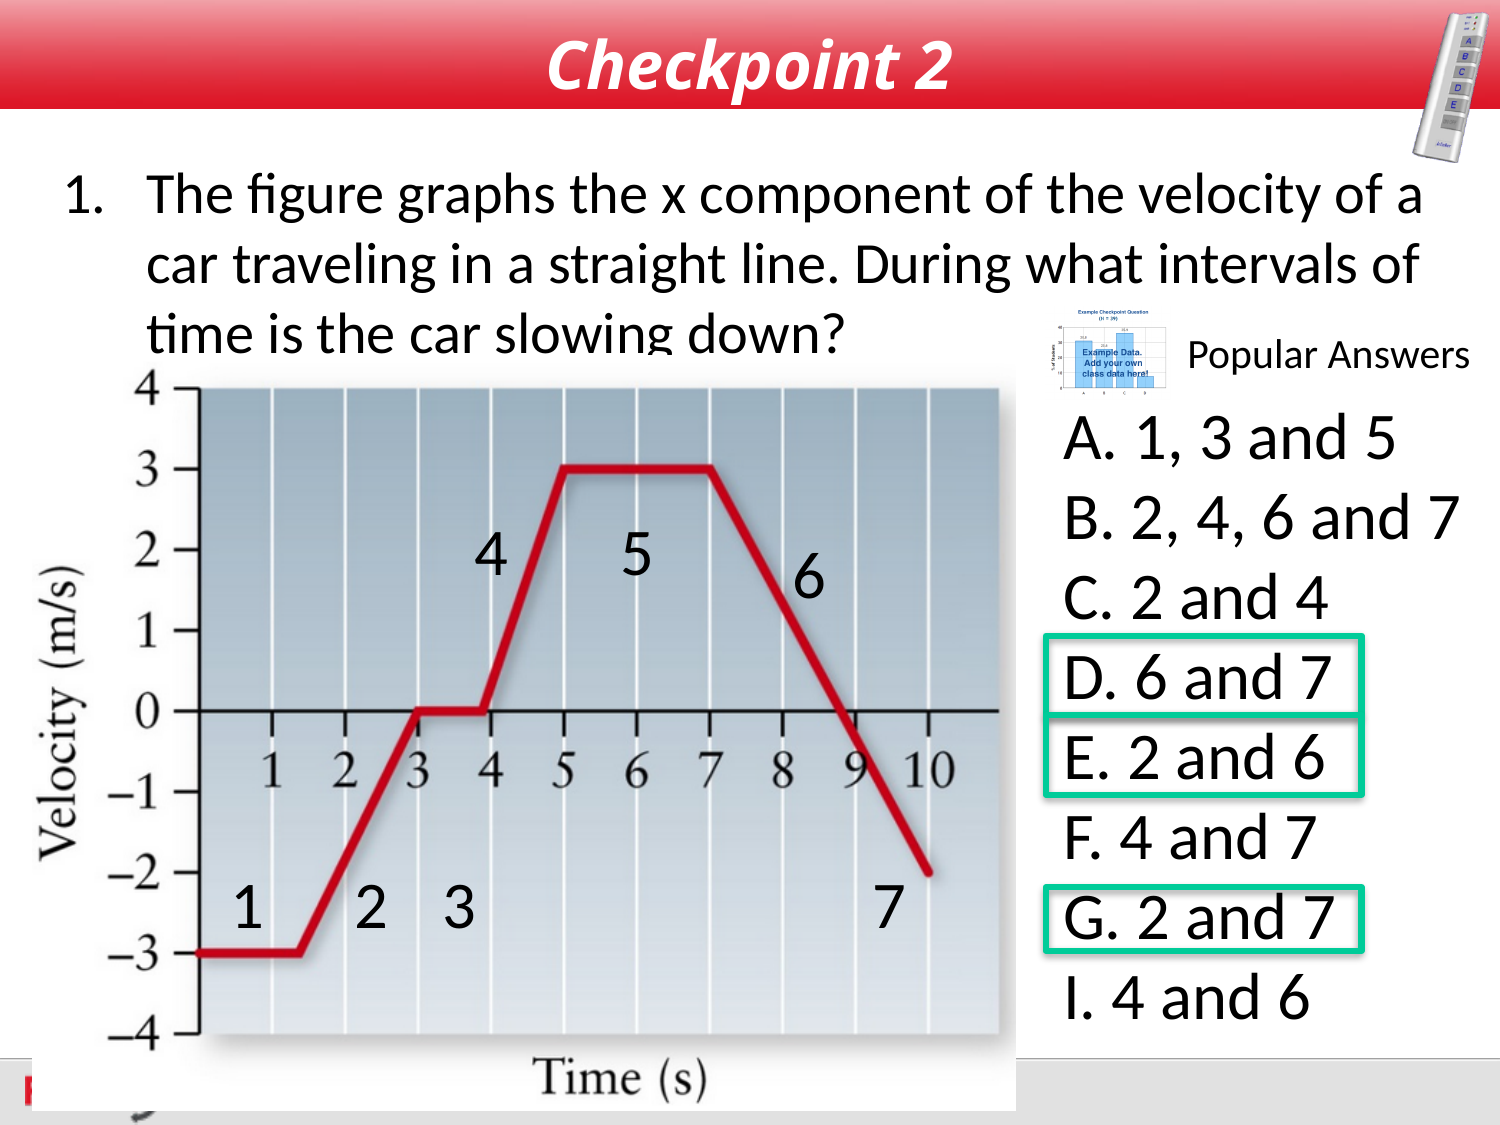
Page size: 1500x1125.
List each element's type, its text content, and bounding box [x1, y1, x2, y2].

picture [1045, 305, 1171, 400]
list The figure graphs the x component of the velocity of a car traveling in a straight line. During what intervals of time is the car slowing down? [47, 147, 1450, 1005]
text_box [1045, 714, 1362, 795]
picture [0, 0, 1500, 163]
text_box [1045, 886, 1362, 952]
text_box A. 1, 3 and 5 B. 2, 4, 6 and 7 C. 2 and 4 D. 6 and 7 E. 2 and 6 F. 4 and 7 G. 2 and 7 I. 4 and 6 [1048, 385, 1477, 1040]
text_box [1045, 635, 1362, 714]
picture [0, 355, 1500, 1125]
text_box Popular Answers [1175, 319, 1486, 385]
title Checkpoint 2 [75, 15, 1425, 91]
